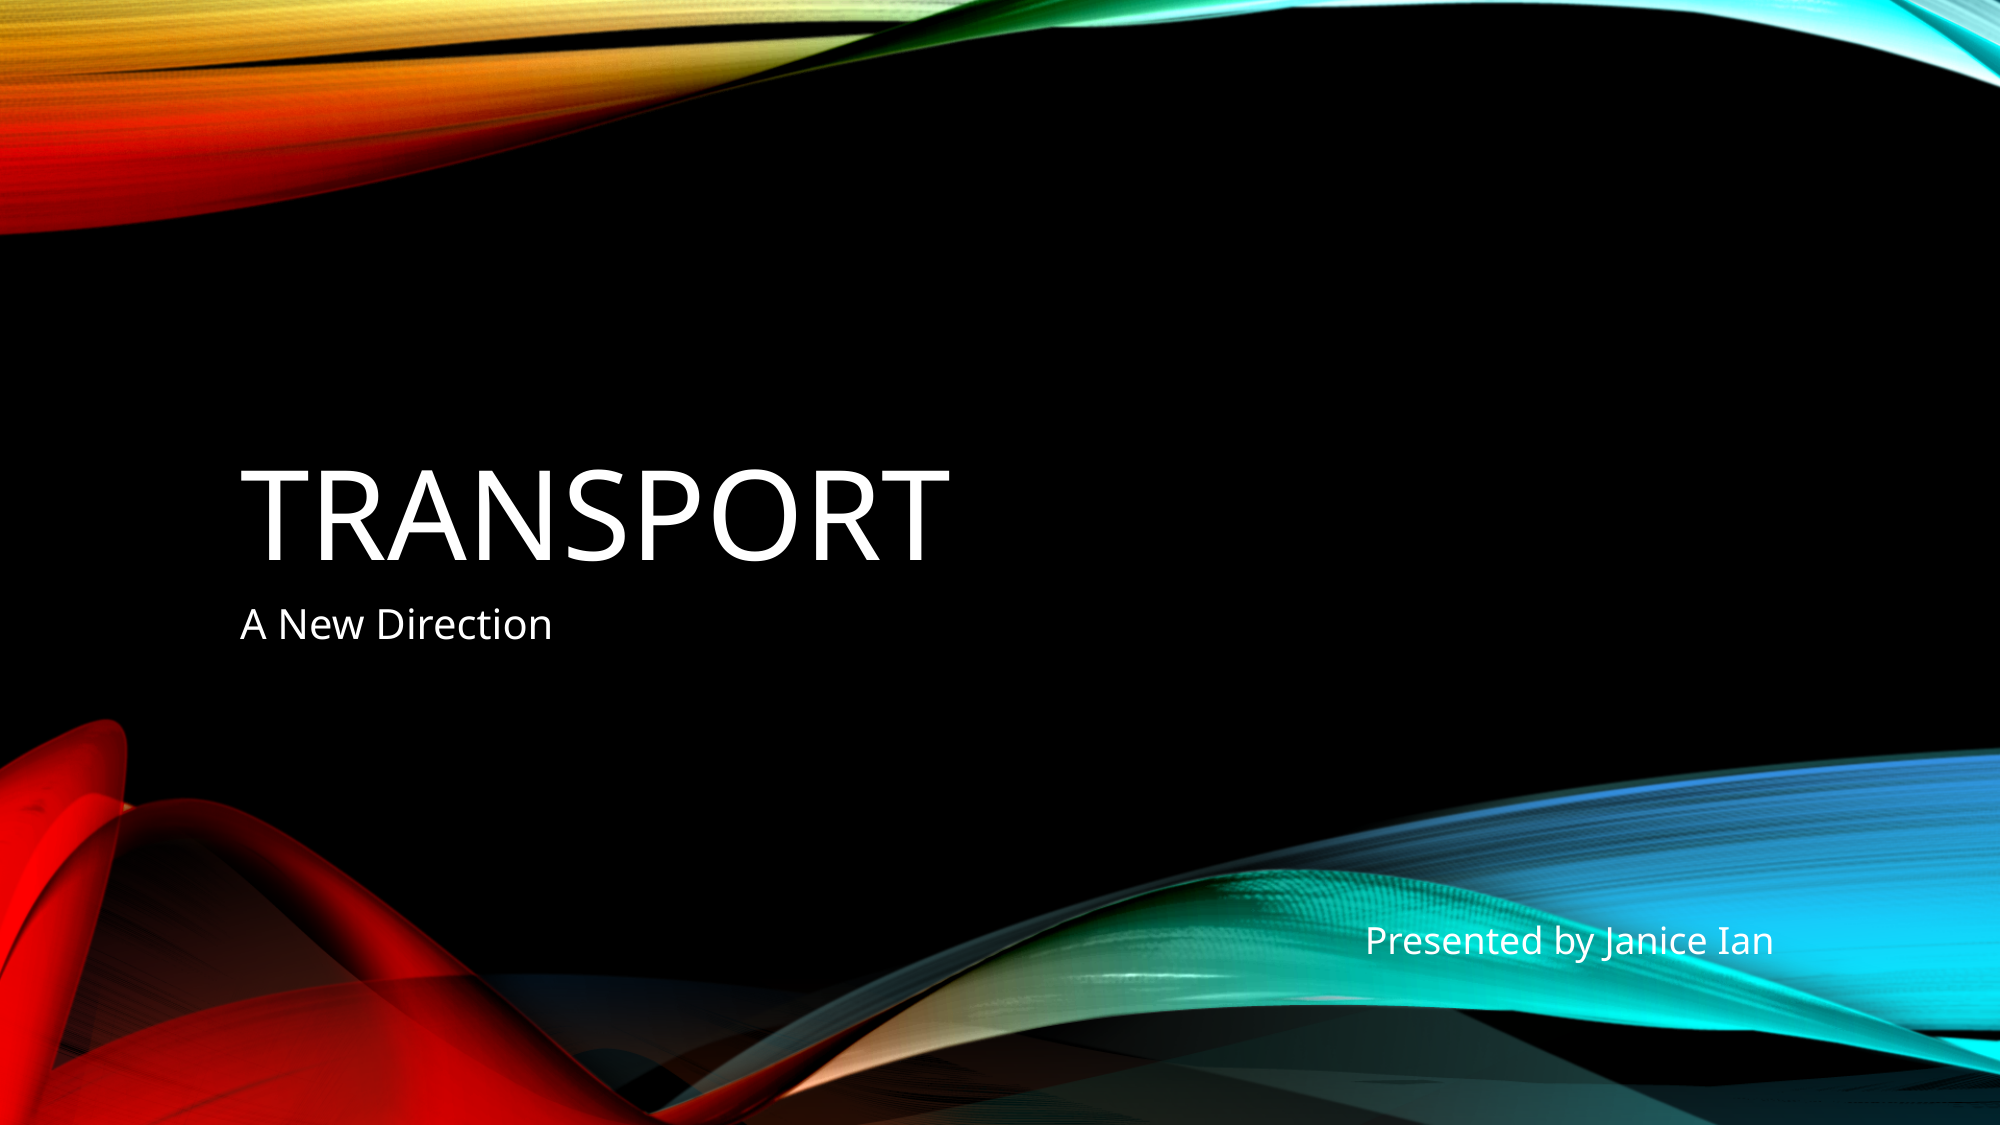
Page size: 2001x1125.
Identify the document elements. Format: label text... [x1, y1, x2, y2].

picture [0, 0, 2000, 237]
picture [0, 717, 2000, 1125]
title Transport [225, 295, 1775, 595]
subtitle A New Direction [225, 595, 1775, 709]
text_box Presented by Janice Ian [1350, 909, 1856, 970]
